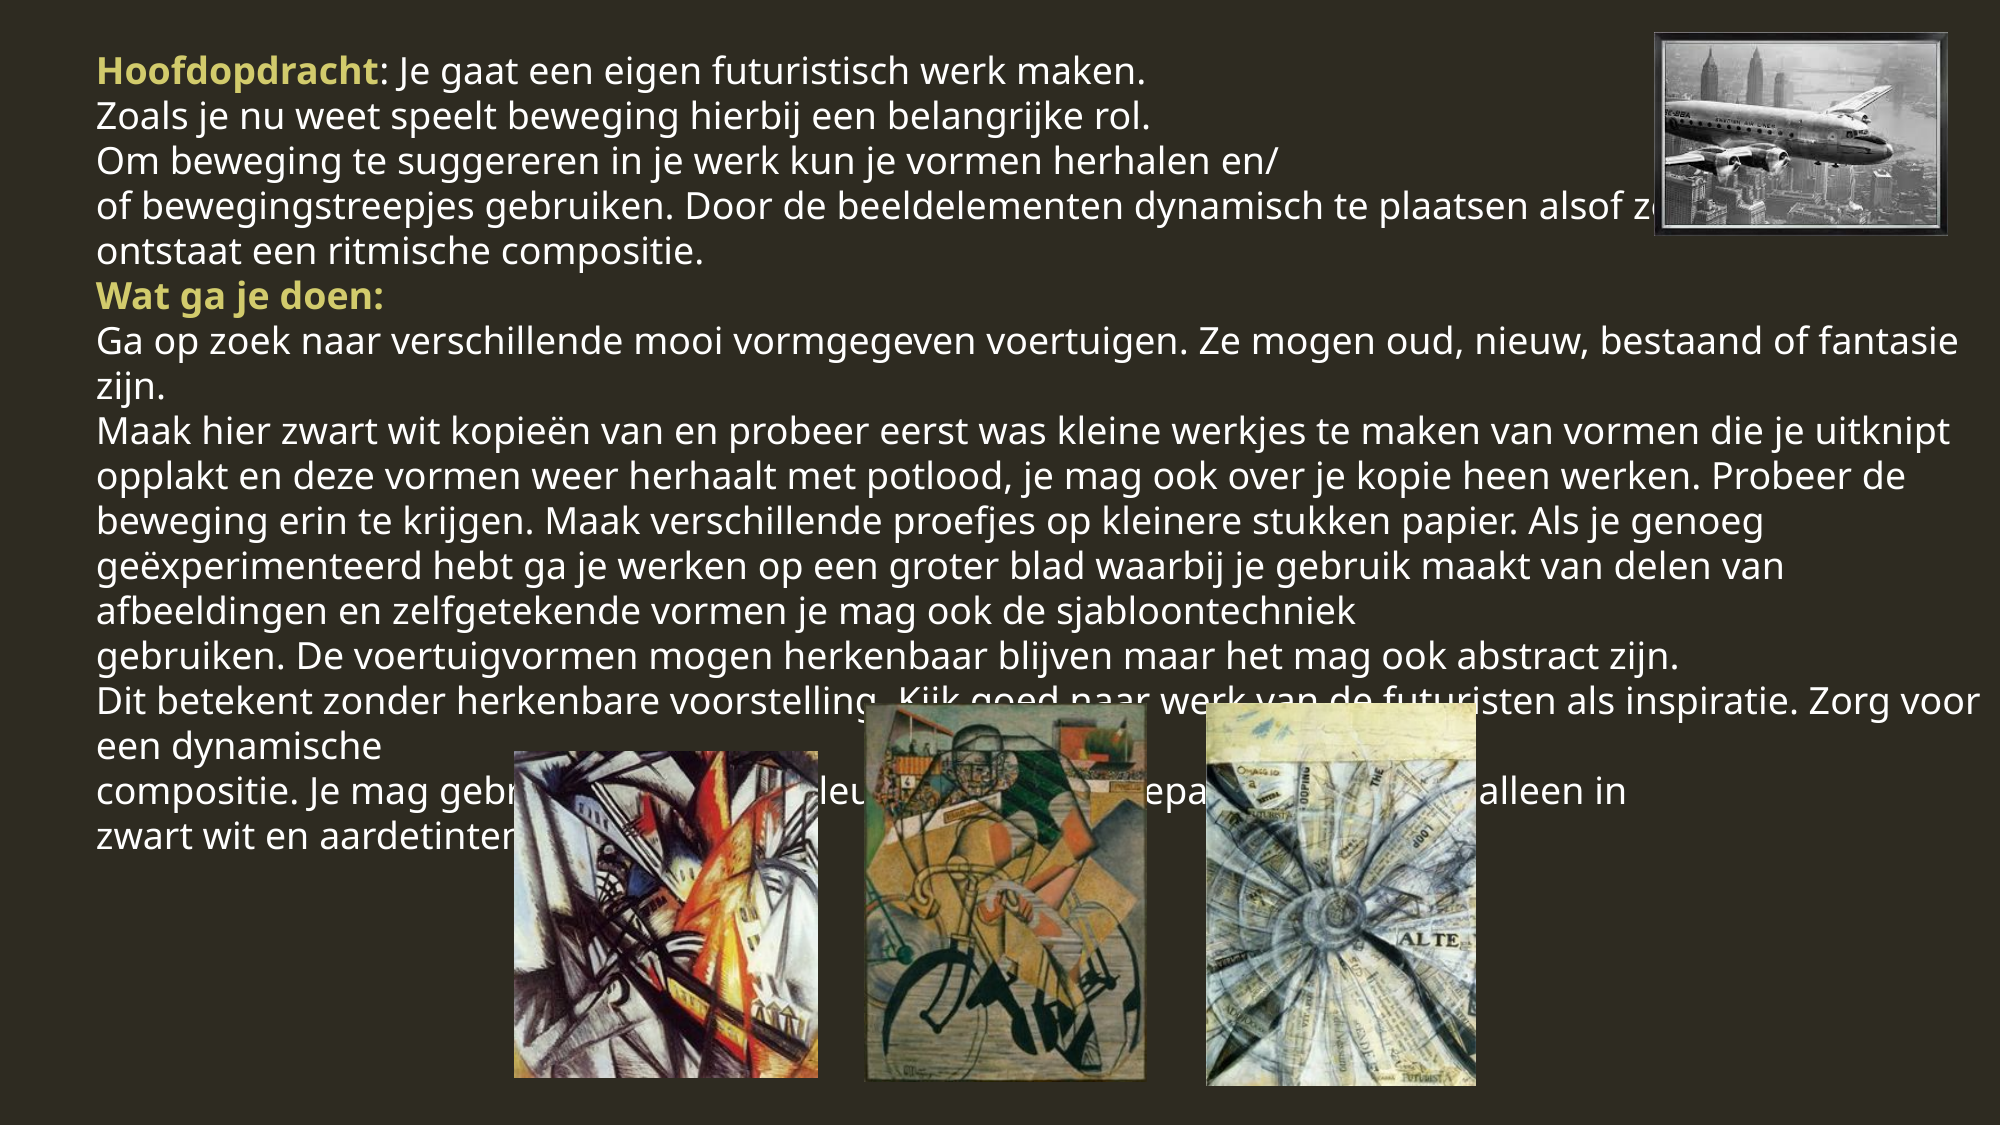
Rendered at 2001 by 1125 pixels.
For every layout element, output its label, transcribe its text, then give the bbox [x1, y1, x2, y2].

text_box Hoofdopdracht: Je gaat een eigen futuristisch werk maken. Zoals je nu weet speelt beweging hierbij een belangrijke rol. Om beweging te suggereren in je werk kun je vormen herhalen en/ of bewegingstreepjes gebruiken. Door de beeldelementen dynamisch te plaatsen alsof ze ronddraaien ontstaat een ritmische compositie. Wat ga je doen: Ga op zoek naar verschillende mooi vormgegeven voertuigen. Ze mogen oud, nieuw, bestaand of fantasie zijn. Maak hier zwart wit kopieën van en probeer eerst was kleine werkjes te maken van vormen die je uitknipt opplakt en deze vormen weer herhaalt met potlood, je mag ook over je kopie heen werken. Probeer de beweging erin te krijgen. Maak verschillende proefjes op kleinere stukken papier. Als je genoeg geëxperimenteerd hebt ga je werken op een groter blad waarbij je gebruik maakt van delen van afbeeldingen en zelfgetekende vormen je mag ook de sjabloontechniek gebruiken. De voertuigvormen mogen herkenbaar blijven maar het mag ook abstract zijn. Dit betekent zonder herkenbare voorstelling. Kijk goed naar werk van de futuristen als inspiratie. Zorg voor een dynamische compositie. Je mag gebruik maken van (kleur)potlood en oliepastel maar werk alleen in zwart wit en aardetinten. [81, 39, 2000, 955]
picture [1205, 703, 1476, 1086]
picture [864, 703, 1147, 1083]
picture [1653, 31, 1948, 236]
picture [514, 751, 819, 1078]
